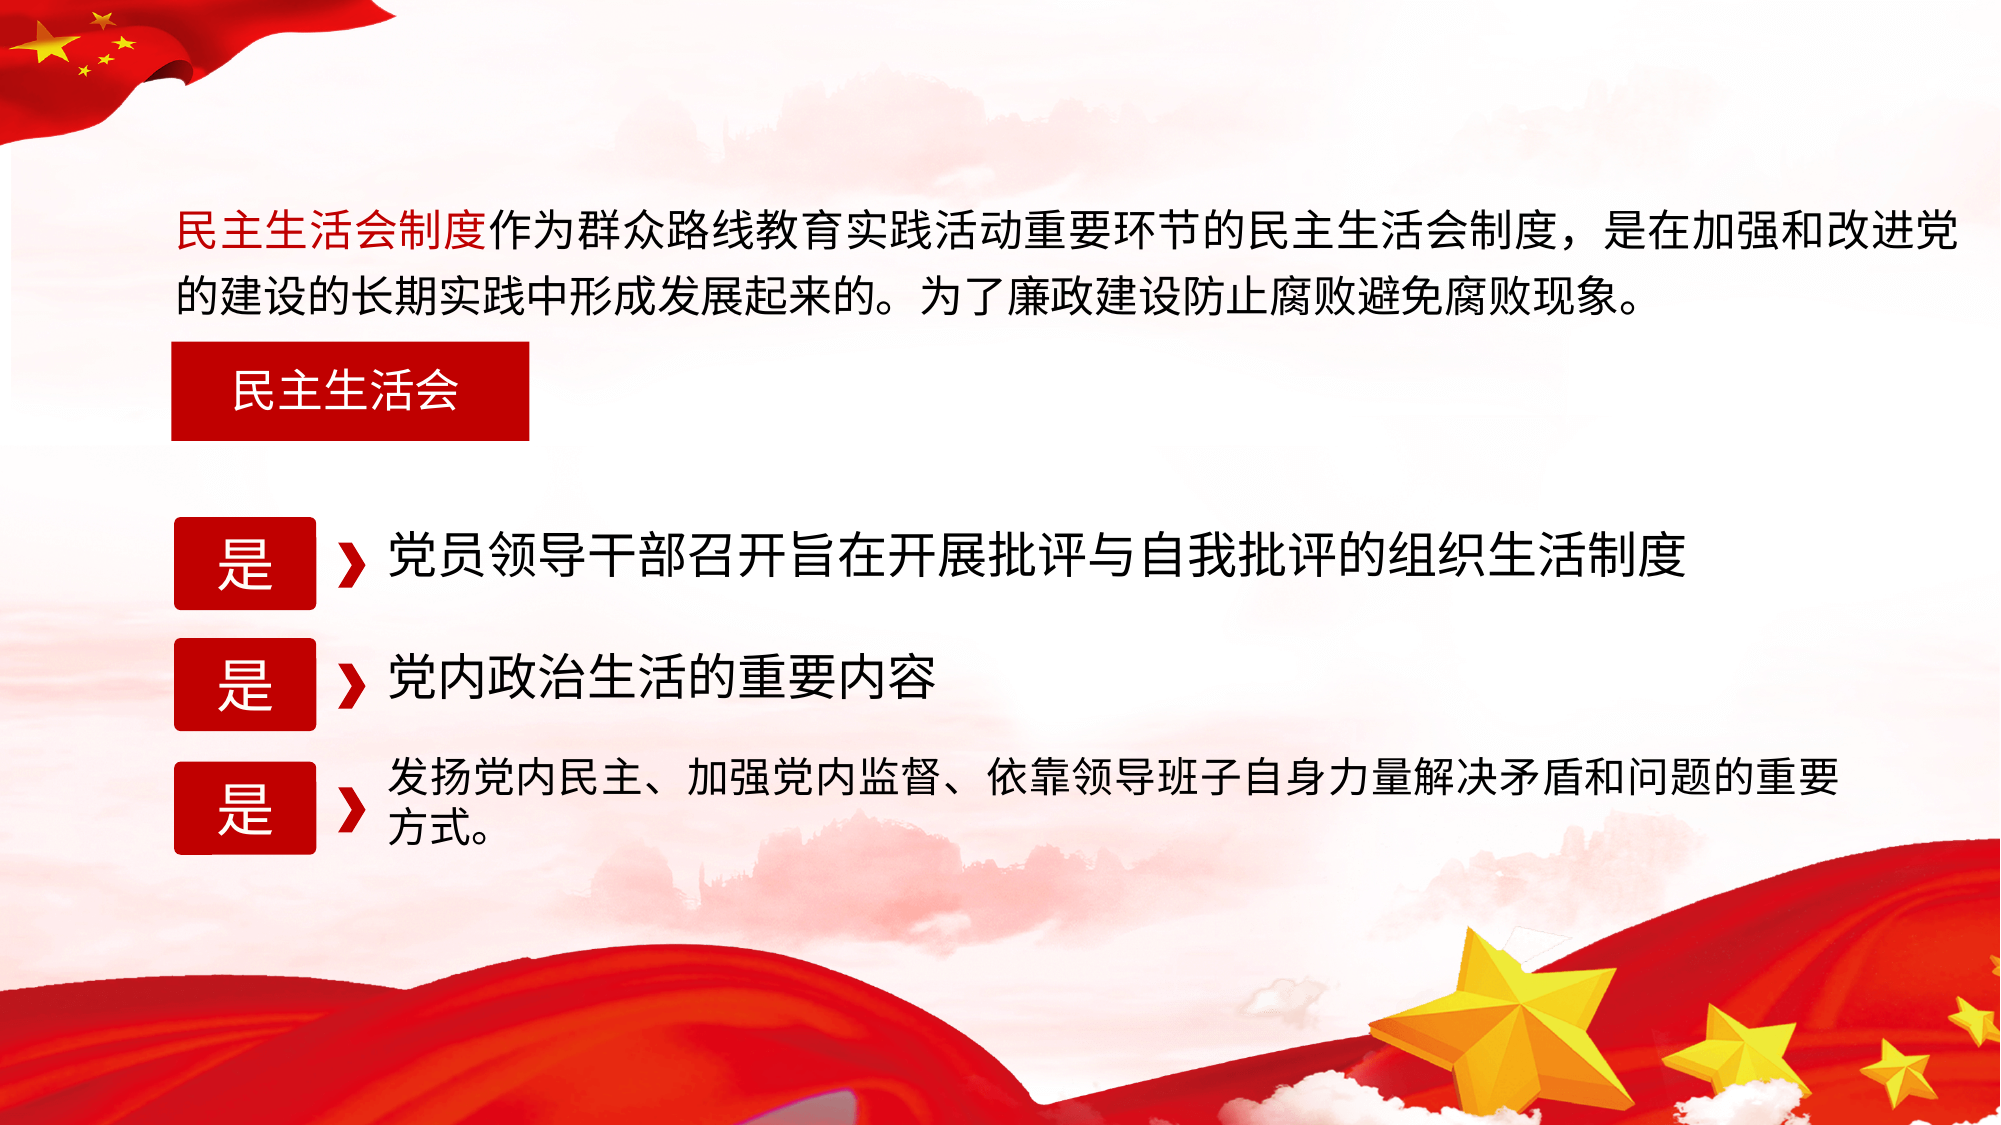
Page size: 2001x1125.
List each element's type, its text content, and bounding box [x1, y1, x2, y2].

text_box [174, 637, 1856, 732]
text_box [174, 516, 1856, 611]
text_box 民主生活会制度作为群众路线教育实践活动重要环节的民主生活会制度，是在加强和改进党的建设的长期实践中形成发展起来的。为了廉政建设防止腐败避免腐败现象。 [161, 182, 1975, 329]
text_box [174, 743, 1856, 860]
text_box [171, 341, 530, 441]
picture [0, 0, 2001, 1125]
